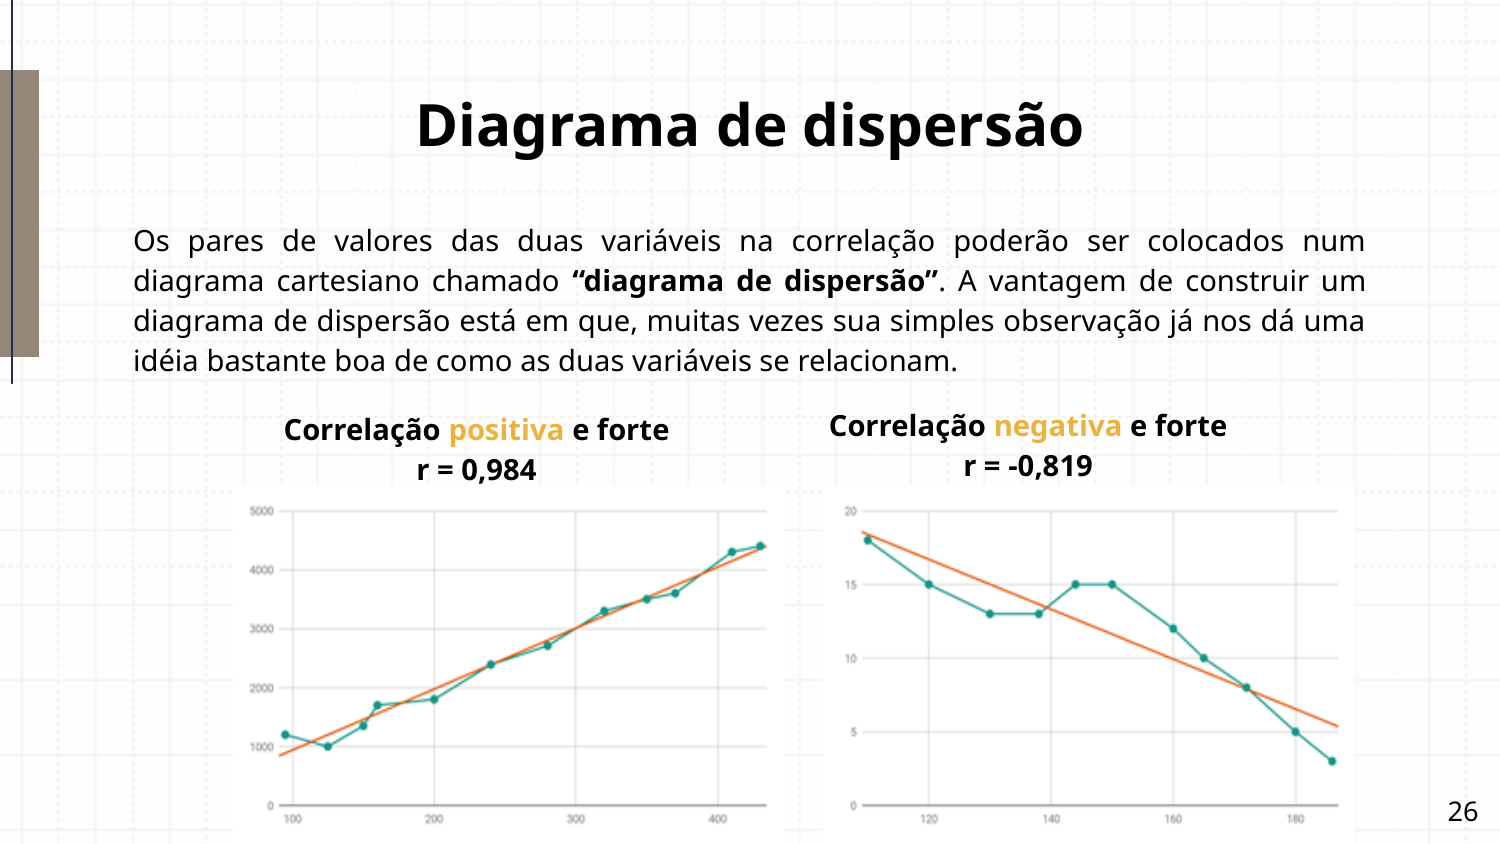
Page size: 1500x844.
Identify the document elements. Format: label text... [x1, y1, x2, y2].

subtitle Correlação negativa e forte r = -0,819 [752, 355, 1304, 681]
subtitle Os pares de valores das duas variáveis na correlação poderão ser colocados num diagrama cartesiano chamado “diagrama de dispersão”. A vantagem de construir um diagrama de dispersão está em que, muitas vezes sua simples observação já nos dá uma idéia bastante boa de como as duas variáveis se relacionam. [118, 201, 1382, 335]
slide_number ‹#› [1403, 779, 1494, 844]
picture [232, 486, 784, 844]
picture [822, 486, 1355, 844]
subtitle Correlação positiva e forte r = 0,984 [233, 314, 721, 484]
title Diagrama de dispersão [118, 72, 1382, 167]
